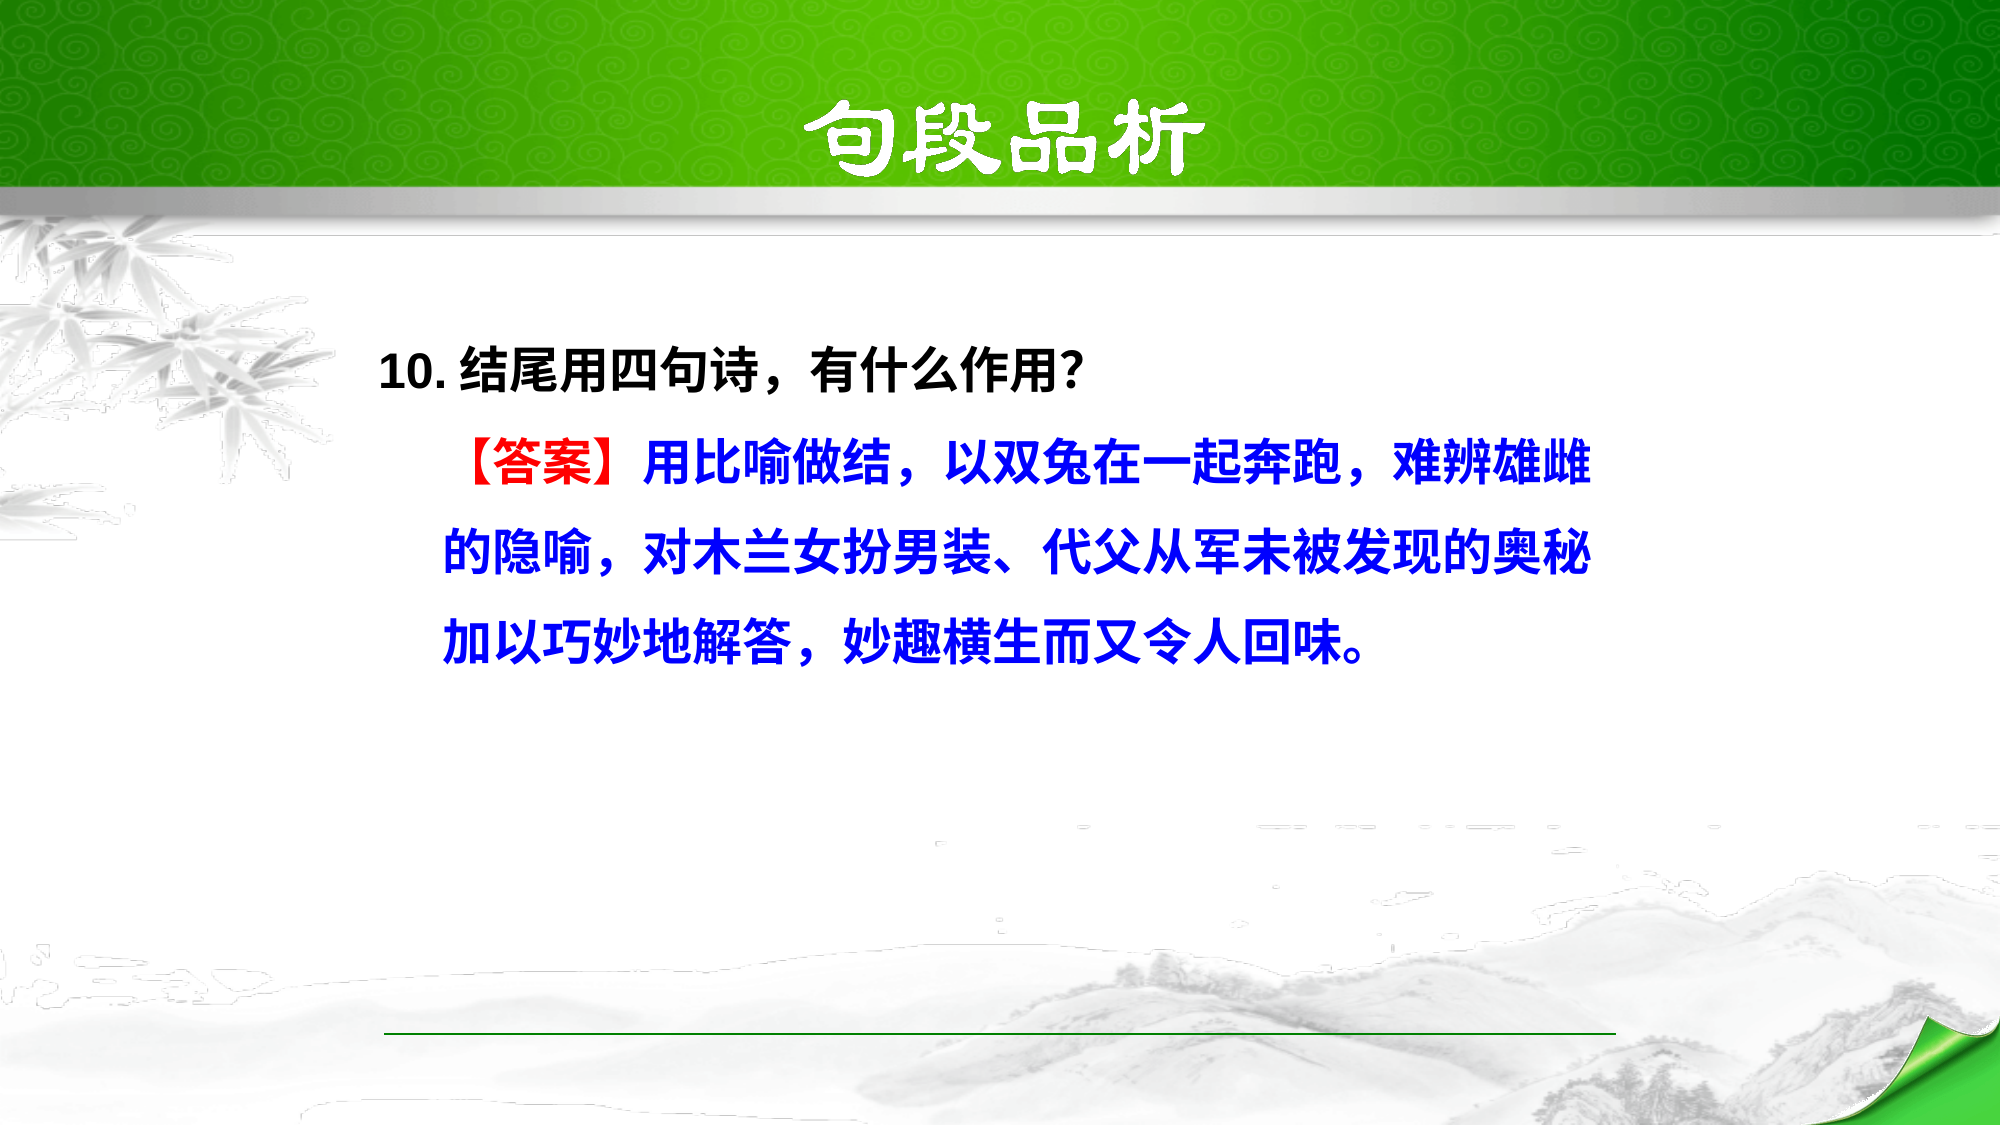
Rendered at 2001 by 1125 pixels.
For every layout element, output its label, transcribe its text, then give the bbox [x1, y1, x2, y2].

text_box 【答案】用比喻做结，以双兔在一起奔跑，难辨雄雌的隐喻，对木兰女扮男装、代父从军未被发现的奥秘加以巧妙地解答，妙趣横生而又令人回味。 [428, 581, 1609, 678]
picture [0, 0, 2000, 570]
picture [0, 779, 2000, 1125]
